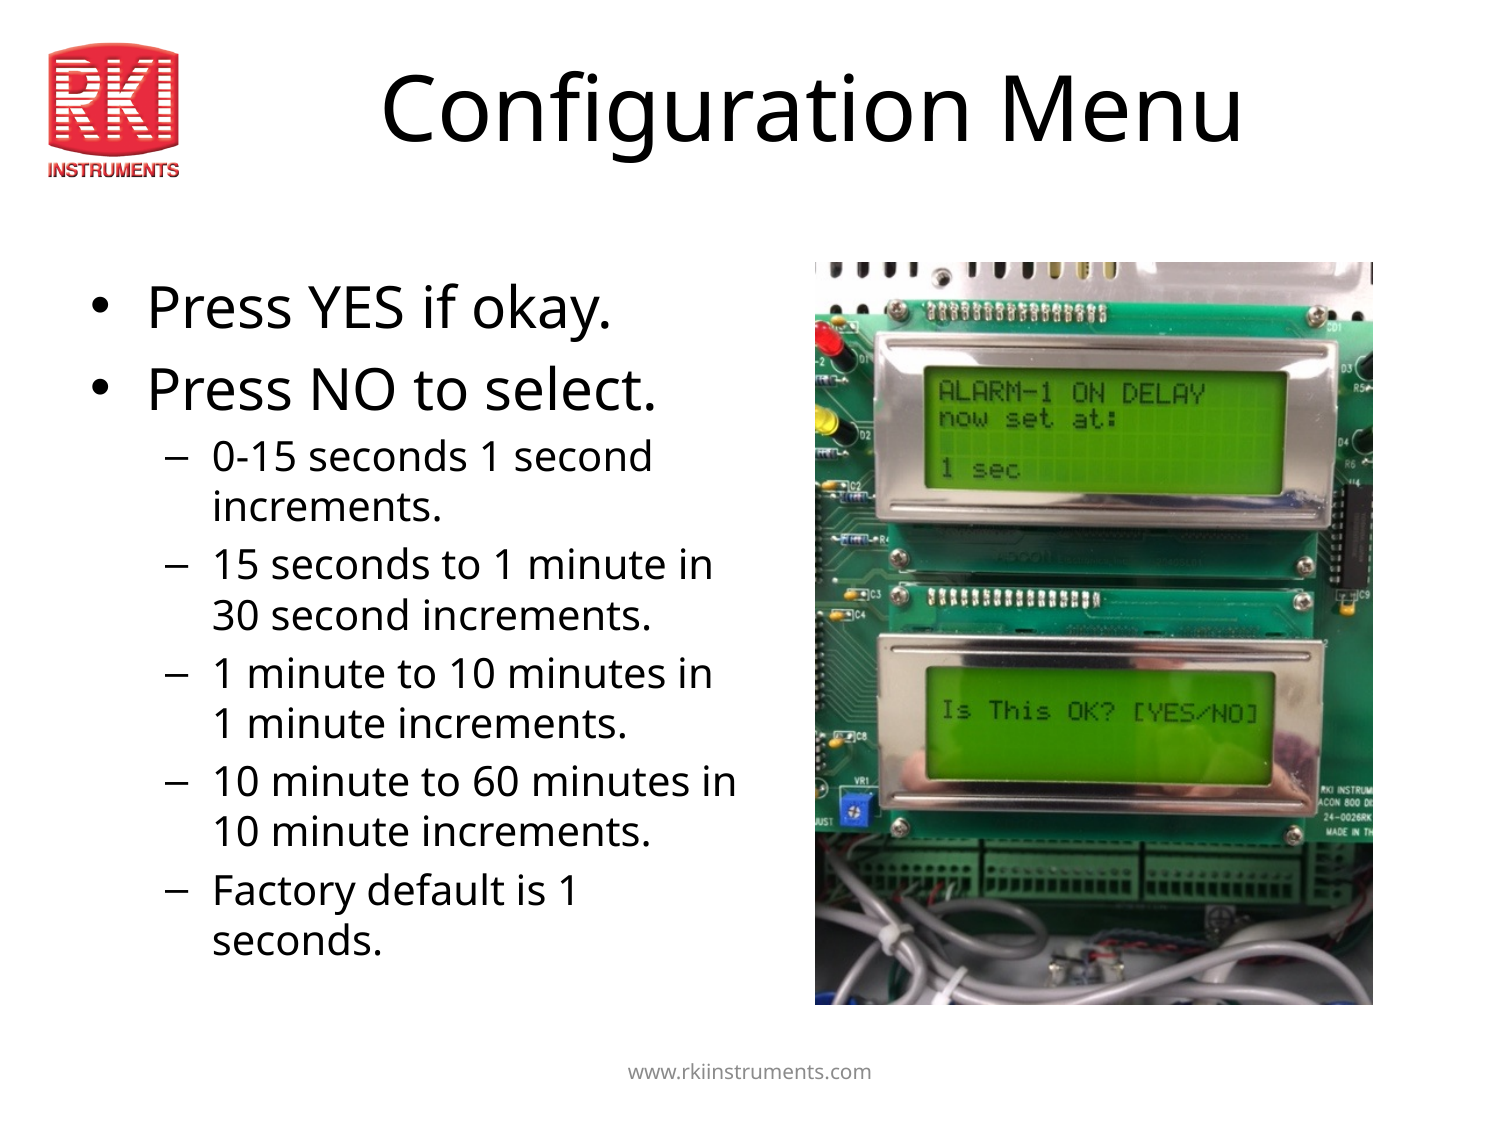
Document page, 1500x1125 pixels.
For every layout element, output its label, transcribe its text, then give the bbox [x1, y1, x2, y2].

footer www.rkiinstruments.com [512, 1042, 988, 1103]
picture [37, 37, 188, 184]
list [762, 262, 1426, 1006]
list Press YES if okay. Press NO to select. 0-15 seconds 1 second increments. 15 seconds to 1 minute in 30 second increments. 1 minute to 10 minutes in 1 minute increments. 10 minute to 60 minutes in 10 minute increments. Factory default is 1 seconds. [75, 262, 760, 1005]
title Configuration Menu [175, 49, 1451, 161]
